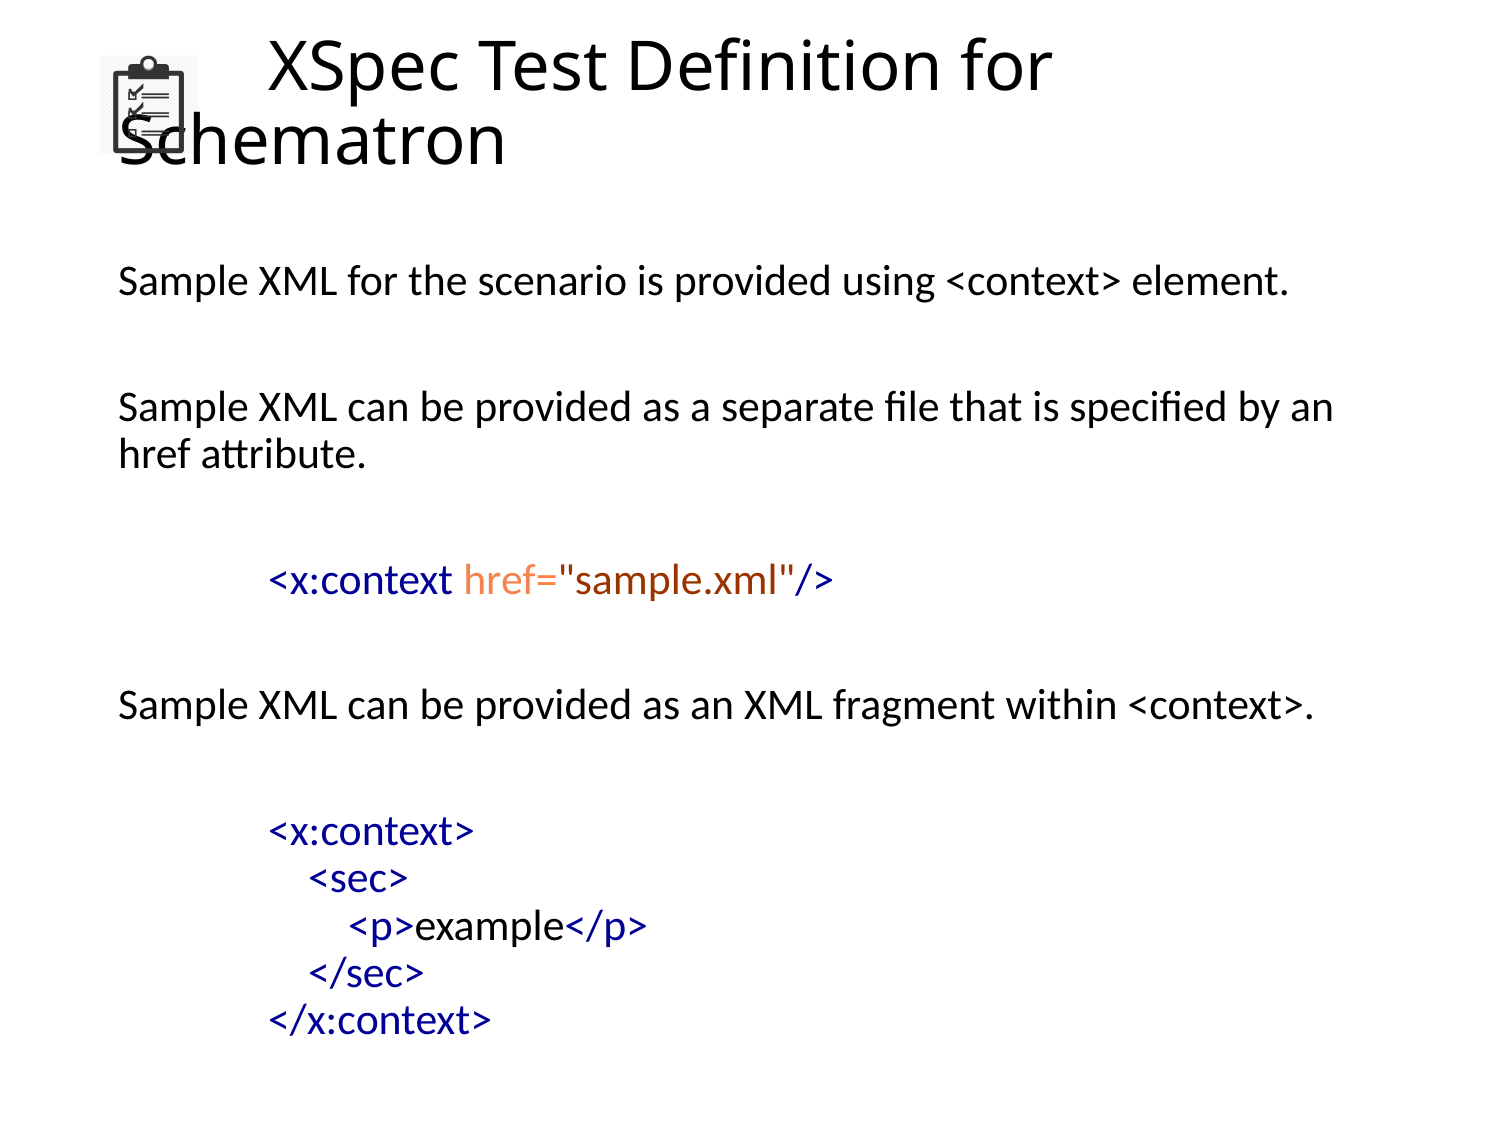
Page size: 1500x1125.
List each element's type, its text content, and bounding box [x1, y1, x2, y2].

list Sample XML for the scenario is provided using <context> element. Sample XML can be provided as a separate file that is specified by an href attribute. <x:context href="sample.xml"/> Sample XML can be provided as an XML fragment within <context>. <x:context> <sec> <p>example</p> </sec> </x:context> [103, 249, 1397, 1075]
title XSpec Test Definition for Schematron [199, 59, 1397, 150]
picture [98, 54, 199, 155]
